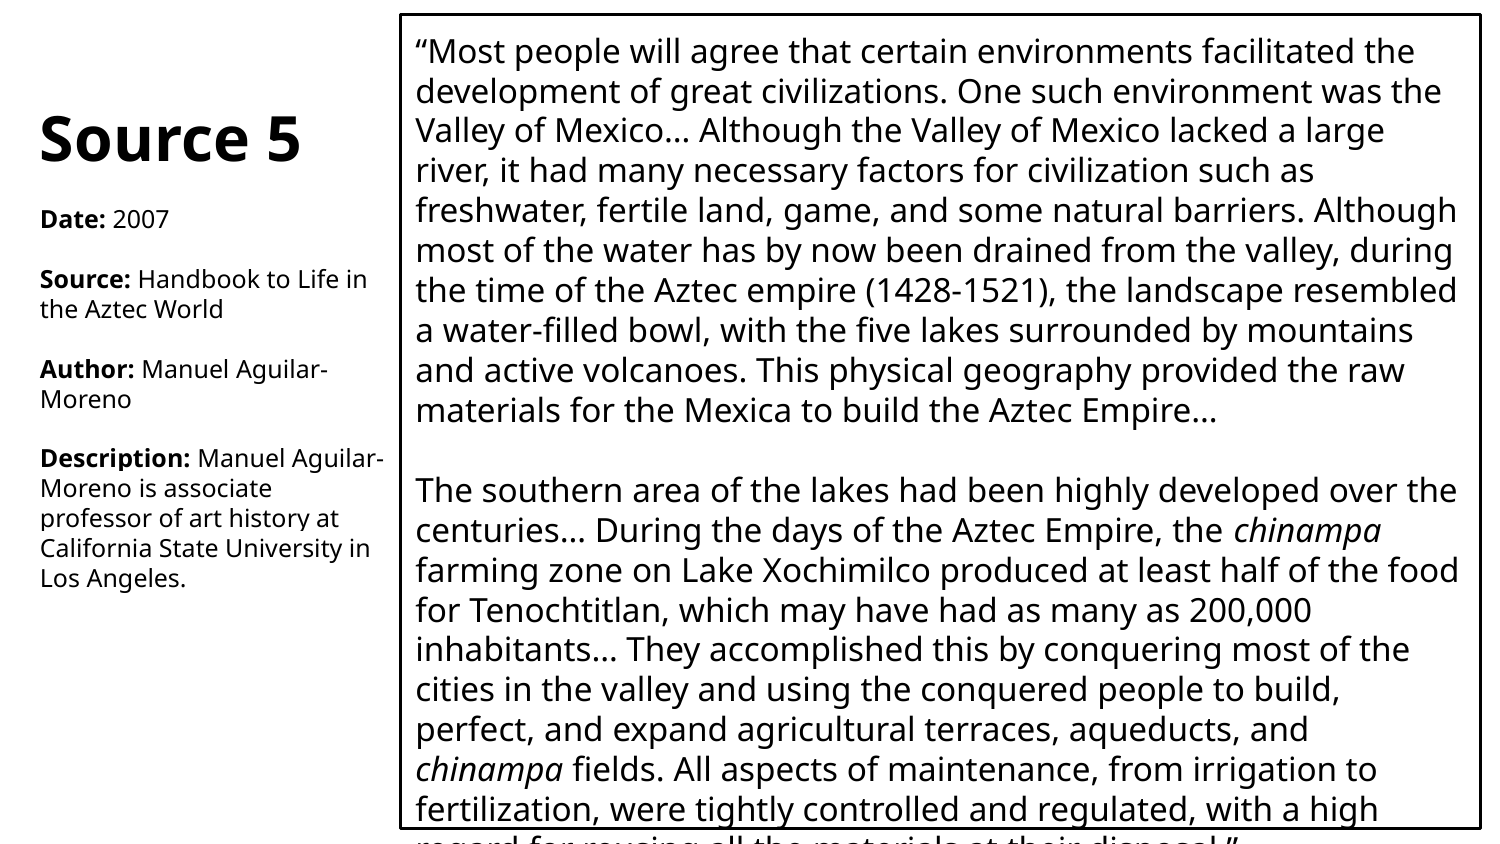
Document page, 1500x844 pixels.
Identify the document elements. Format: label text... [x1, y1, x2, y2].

text_box “Most people will agree that certain environments facilitated the development of great civilizations. One such environment was the Valley of Mexico… Although the Valley of Mexico lacked a large river, it had many necessary factors for civilization such as freshwater, fertile land, game, and some natural barriers. Although most of the water has by now been drained from the valley, during the time of the Aztec empire (1428-1521), the landscape resembled a water-filled bowl, with the five lakes surrounded by mountains and active volcanoes. This physical geography provided the raw materials for the Mexica to build the Aztec Empire… The southern area of the lakes had been highly developed over the centuries… During the days of the Aztec Empire, the chinampa farming zone on Lake Xochimilco produced at least half of the food for Tenochtitlan, which may have had as many as 200,000 inhabitants… They accomplished this by conquering most of the cities in the valley and using the conquered people to build, perfect, and expand agricultural terraces, aqueducts, and chinampa fields. All aspects of maintenance, from irrigation to fertilization, were tightly controlled and regulated, with a high regard for reusing all the materials at their disposal.” [400, 14, 1481, 829]
text_box Source 5 Date: 2007 Source: Handbook to Life in the Aztec World Author: Manuel Aguilar-Moreno Description: Manuel Aguilar-Moreno is associate professor of art history at California State University in Los Angeles. [24, 83, 400, 811]
